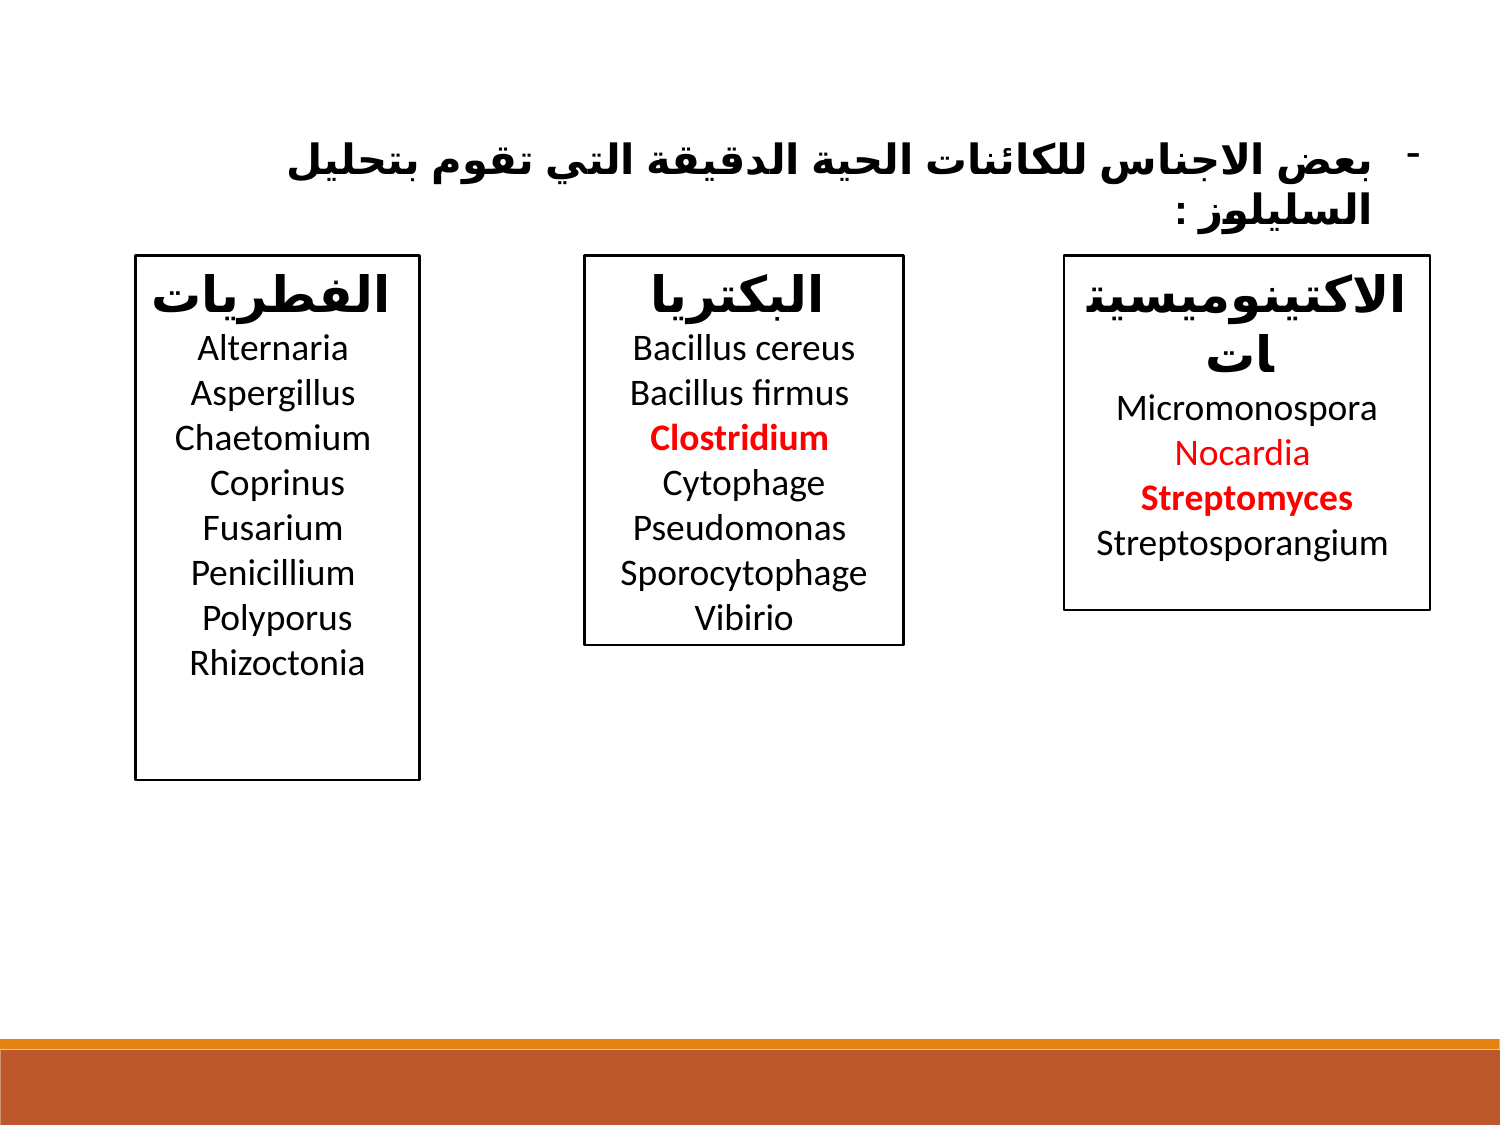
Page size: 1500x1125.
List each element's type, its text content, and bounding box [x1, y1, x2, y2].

text_box البكتريا Bacillus cereus Bacillus firmus Clostridium Cytophage Pseudomonas Sporocytophage Vibirio [583, 254, 905, 646]
text_box الاكتينوميسيتات Micromonospora Nocardia Streptomyces Streptosporangium [1063, 254, 1431, 611]
text_box بعض الاجناس للكائنات الحية الدقيقة التي تقوم بتحليل السليلوز : [100, 125, 1436, 291]
text_box الفطريات Alternaria Aspergillus Chaetomium Coprinus Fusarium Penicillium Polyporus Rhizoctonia [134, 254, 421, 781]
